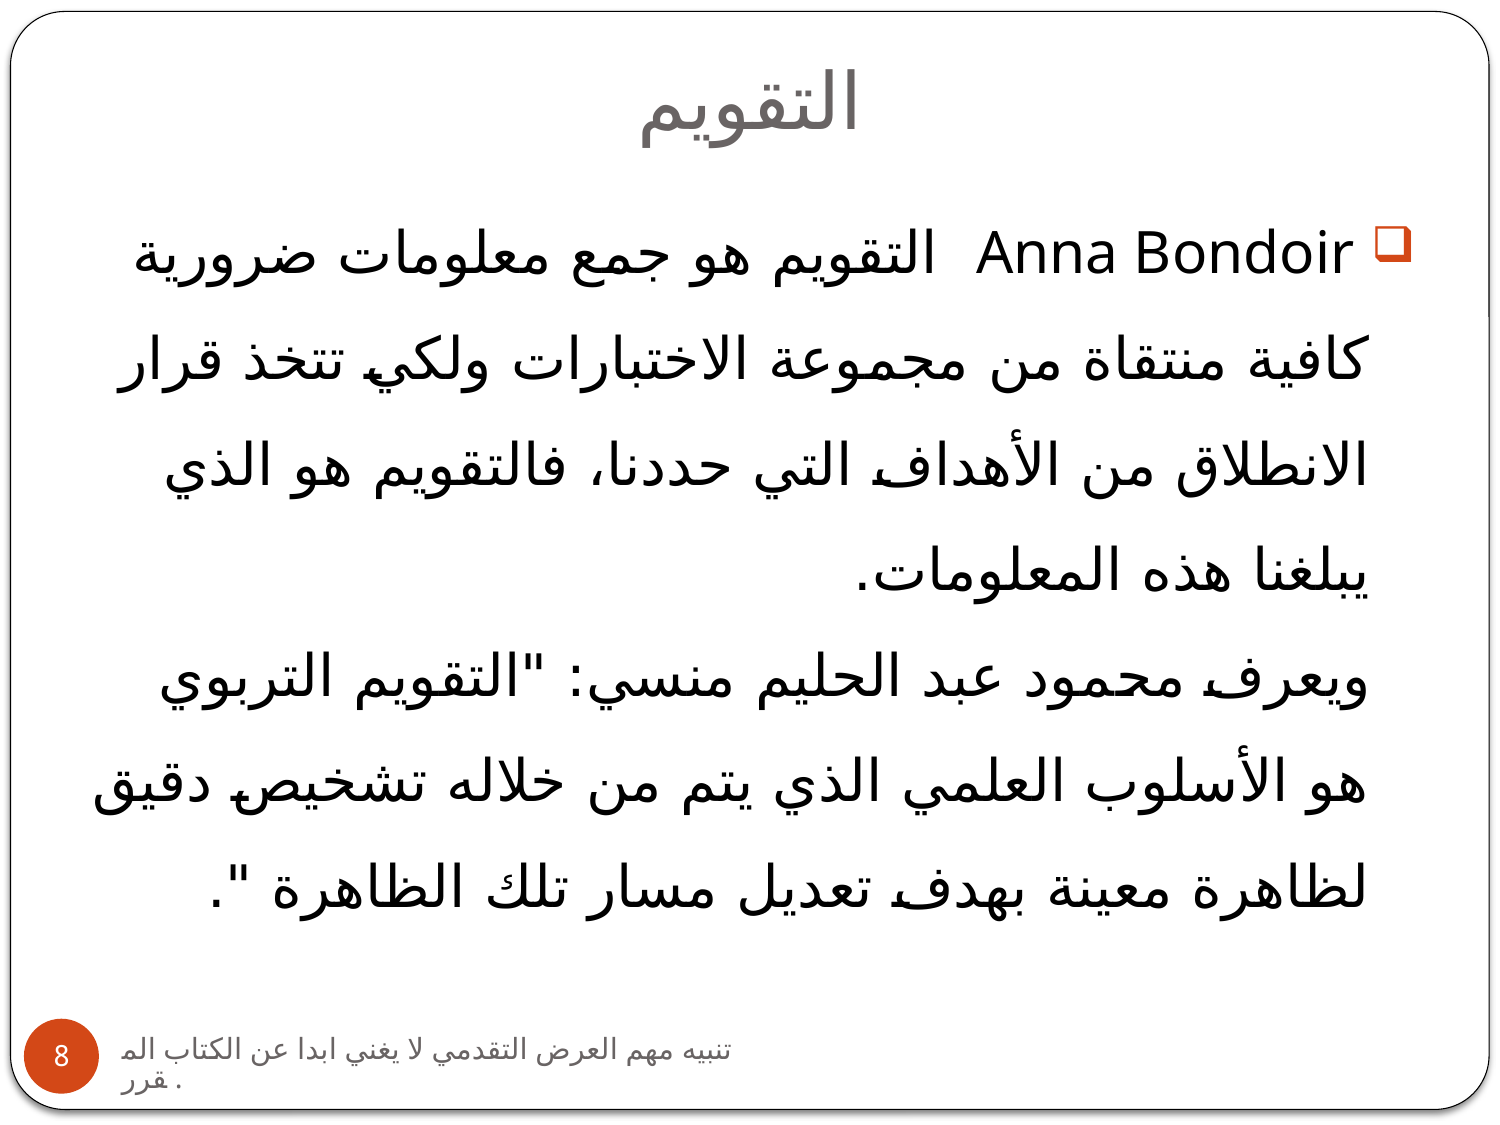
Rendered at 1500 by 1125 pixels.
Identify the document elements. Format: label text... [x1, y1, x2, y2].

title التقويم [75, 42, 1425, 161]
slide_number 8 [23, 1018, 99, 1094]
footer تنبيه مهم العرض التقدمي لا يغني ابدا عن الكتاب المقرر. [150, 1038, 800, 1088]
list Anna Bondoir ‎‏ التقويم هو جمع معلومات ‏ضرورية كافية منتقاة من مجموعة الاختبارات ولكي تتخذ قرار الانطلاق من ‏الأهداف التي حددنا، فالتقويم هو الذي يبلغنا هذه المعلومات.‏ ويعرف محمود عبد الحليم منسي: ‏‏"التقويم التربوي هو الأسلوب العلمي الذي يتم من خلاله تشخيص دقيق ‏لظاهرة معينة بهدف تعديل مسار تلك الظاهرة ". [75, 172, 1425, 1038]
